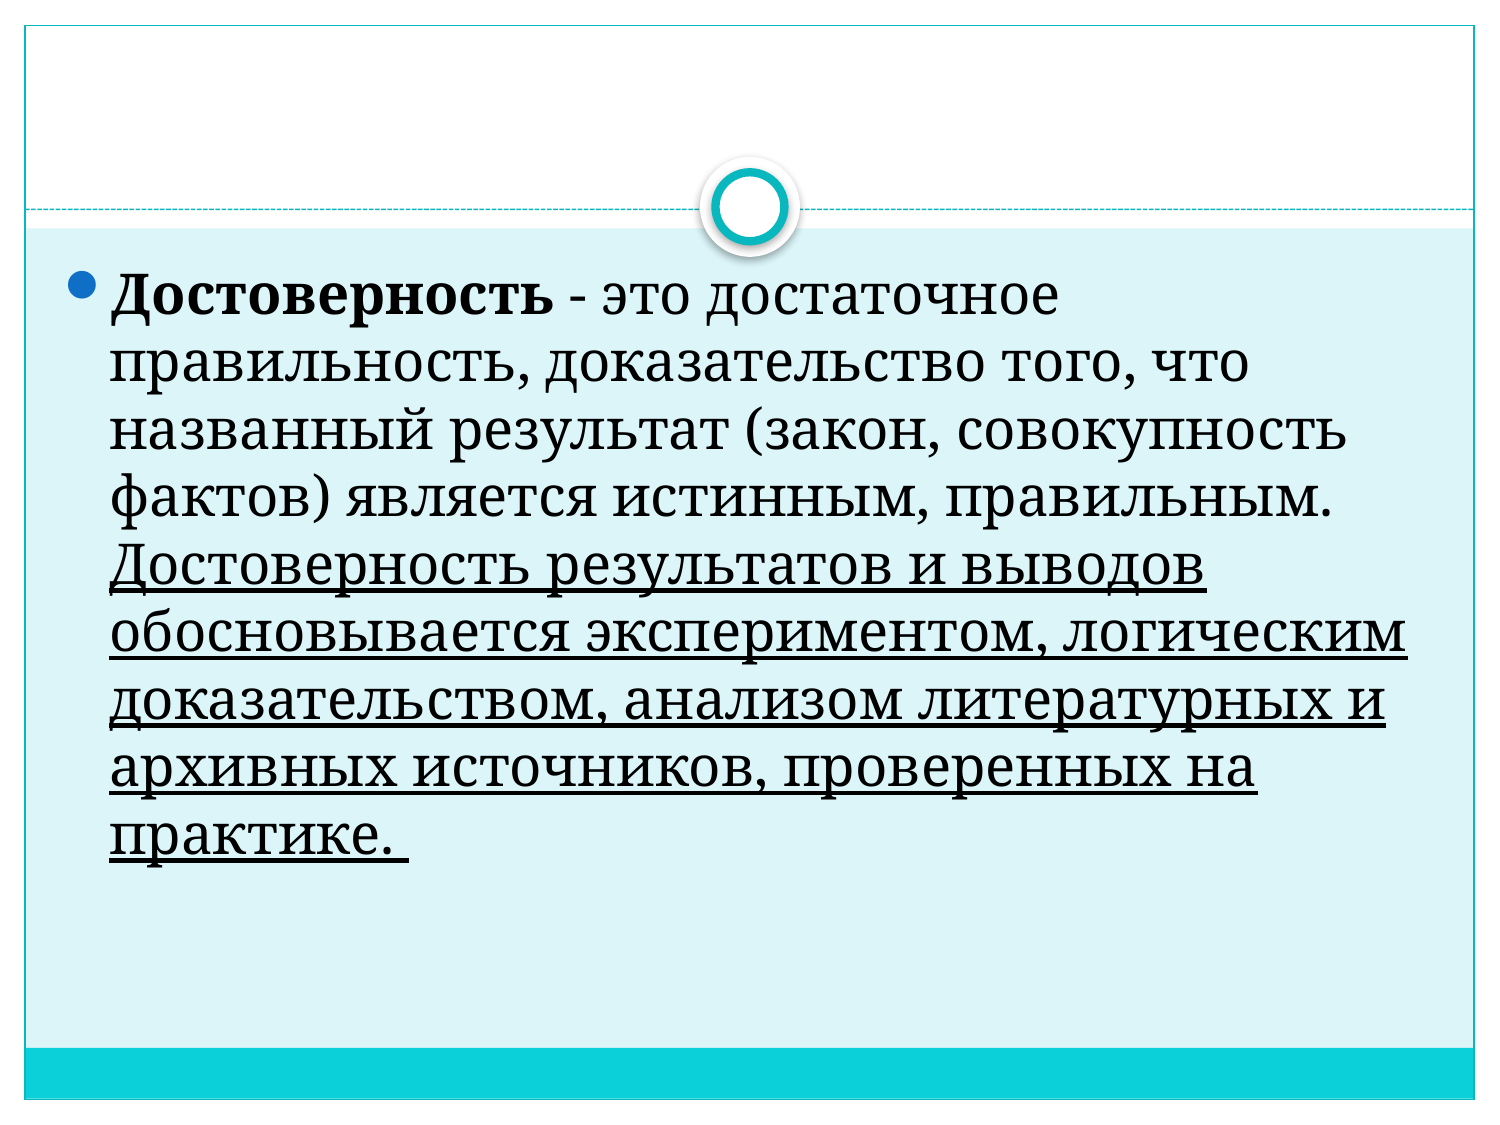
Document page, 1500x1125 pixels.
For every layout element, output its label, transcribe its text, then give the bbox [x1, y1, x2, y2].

list Достоверность - это достаточное правильность, доказательство того, что названный результат (закон, совокупность фактов) является истинным, правильным. Достоверность результатов и выводов обосновывается экспериментом, логическим доказательством, анализом литературных и архивных источников, проверенных на практике. [49, 250, 1445, 1001]
